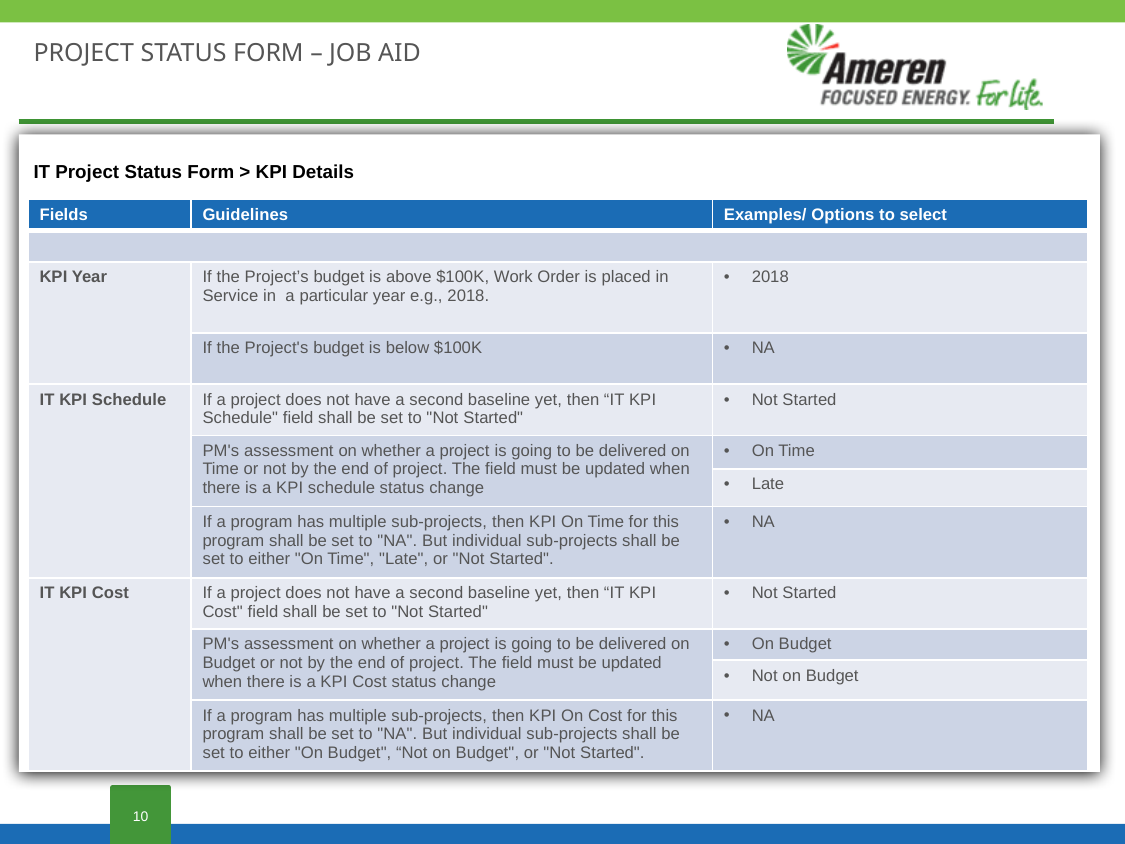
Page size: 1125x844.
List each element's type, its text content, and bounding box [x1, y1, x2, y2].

table_cell IT KPI Schedule [29, 385, 190, 577]
table_cell If the Project’s budget is above $100K, Work Order is placed in Service in a particular year e.g., 2018. [192, 263, 712, 332]
table_cell If a project does not have a second baseline yet, then “IT KPI Cost" field shall be set to "Not Started" [192, 579, 712, 628]
table_cell Not Started [713, 579, 1087, 628]
table_cell NA [713, 334, 1087, 383]
table_cell [29, 233, 1087, 261]
slide_number 10 [112, 789, 169, 844]
table_cell On Time [713, 436, 1087, 468]
picture [787, 24, 1050, 110]
table_header Guidelines [192, 200, 712, 228]
table_cell PM's assessment on whether a project is going to be delivered on Time or not by the end of project. The field must be updated when there is a KPI schedule status change [192, 436, 712, 506]
table_cell If a program has multiple sub-projects, then KPI On Time for this program shall be set to "NA". But individual sub-projects shall be set to either "On Time", "Late", or "Not Started". [192, 507, 712, 577]
table_cell NA [713, 507, 1087, 577]
table_cell NA [713, 701, 1087, 770]
table_header Examples/ Options to select [713, 200, 1087, 228]
title PROJECT STATUS FORM – JOB AID [18, 28, 763, 101]
table_cell On Budget [713, 630, 1087, 659]
table_header Fields [29, 200, 190, 228]
table_cell Not Started [713, 385, 1087, 435]
table_cell If the Project's budget is below $100K [192, 334, 712, 383]
table_cell Not on Budget [713, 661, 1087, 699]
text_box [18, 134, 1100, 772]
table_cell Late [713, 470, 1087, 506]
table_cell IT KPI Cost [29, 579, 190, 770]
table_cell PM's assessment on whether a project is going to be delivered on Budget or not by the end of project. The field must be updated when there is a KPI Cost status change [192, 630, 712, 699]
table_cell 2018 [713, 263, 1087, 332]
table_cell KPI Year [29, 263, 190, 383]
text_box IT Project Status Form > KPI Details [18, 152, 653, 190]
table_cell If a program has multiple sub-projects, then KPI On Cost for this program shall be set to "NA". But individual sub-projects shall be set to either "On Budget", “Not on Budget", or "Not Started". [192, 701, 712, 770]
table_cell If a project does not have a second baseline yet, then “IT KPI Schedule" field shall be set to "Not Started" [192, 385, 712, 435]
